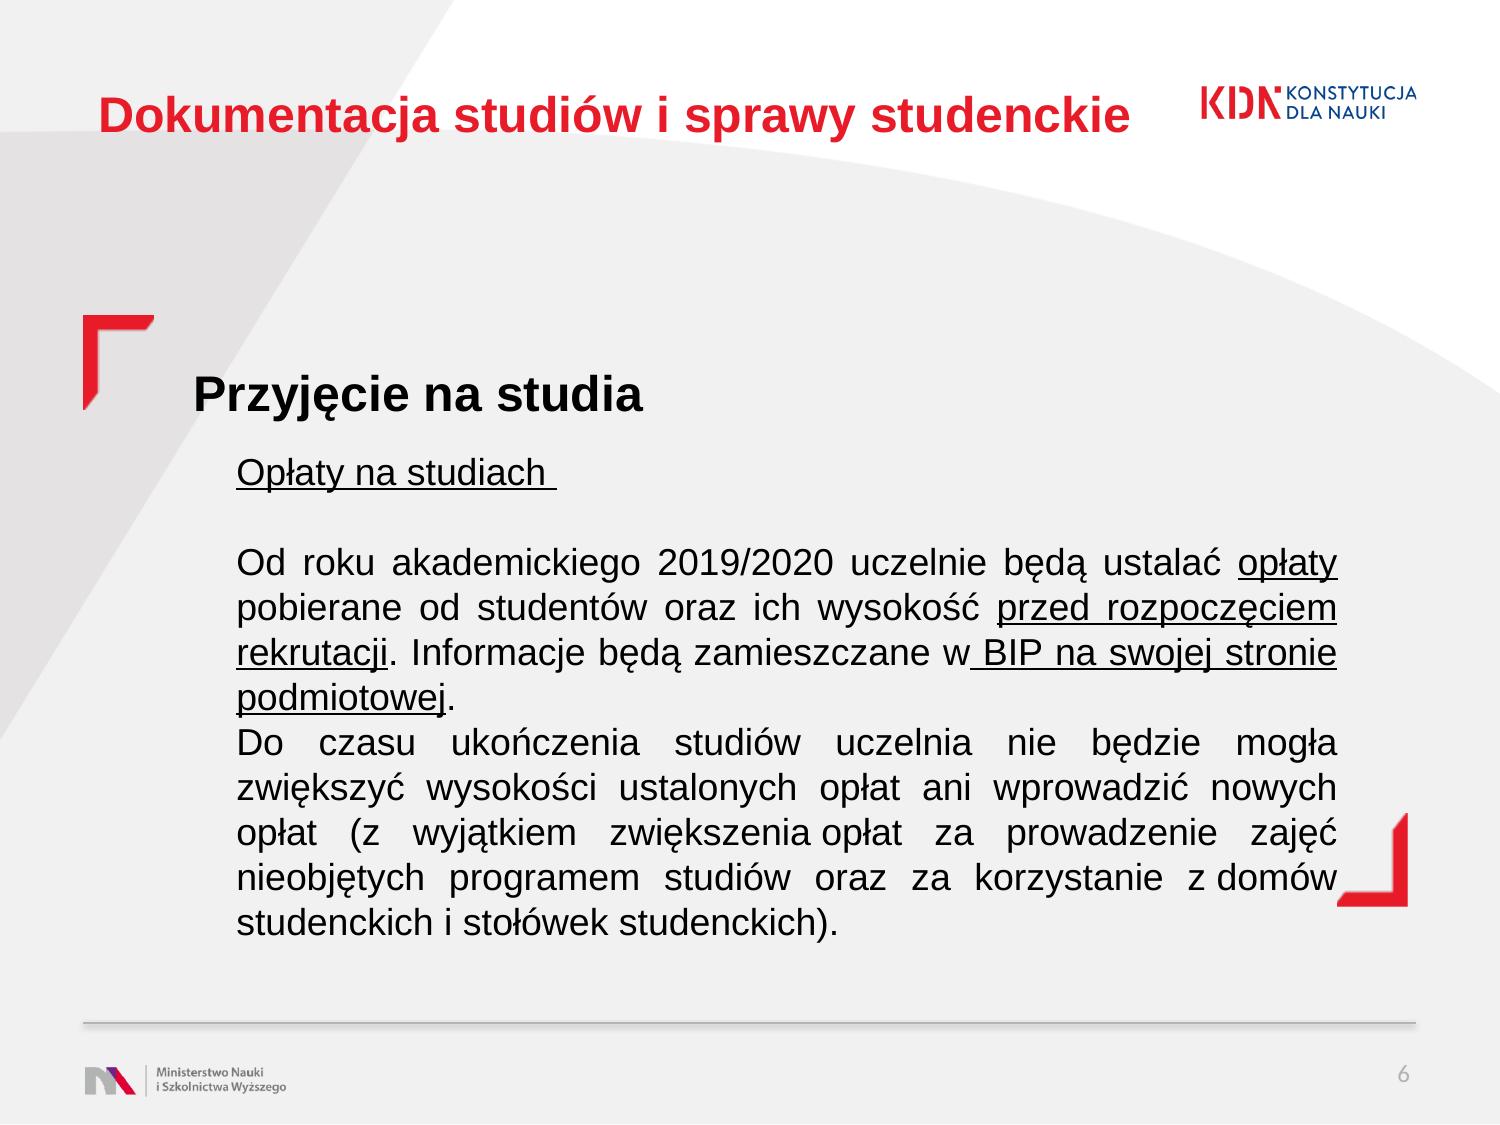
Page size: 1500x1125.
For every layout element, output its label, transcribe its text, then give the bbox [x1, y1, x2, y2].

picture [0, 0, 1500, 1125]
title Dokumentacja studiów i sprawy studenckie [83, 74, 1170, 143]
slide_number 6 [1074, 1042, 1425, 1103]
text_box Przyjęcie na studia [178, 354, 1156, 429]
list Opłaty na studiach Od roku akademickiego 2019/2020 uczelnie będą ustalać opłaty pobierane od studentów oraz ich wysokość przed rozpoczęciem rekrutacji. Informacje będą zamieszczane w BIP na swojej stronie podmiotowej. Do czasu ukończenia studiów uczelnia nie będzie mogła zwiększyć wysokości ustalonych opłat ani wprowadzić nowych opłat (z wyjątkiem zwiększenia opłat za prowadzenie zajęć nieobjętych programem studiów oraz za korzystanie z domów studenckich i stołówek studenckich). [178, 440, 1353, 917]
